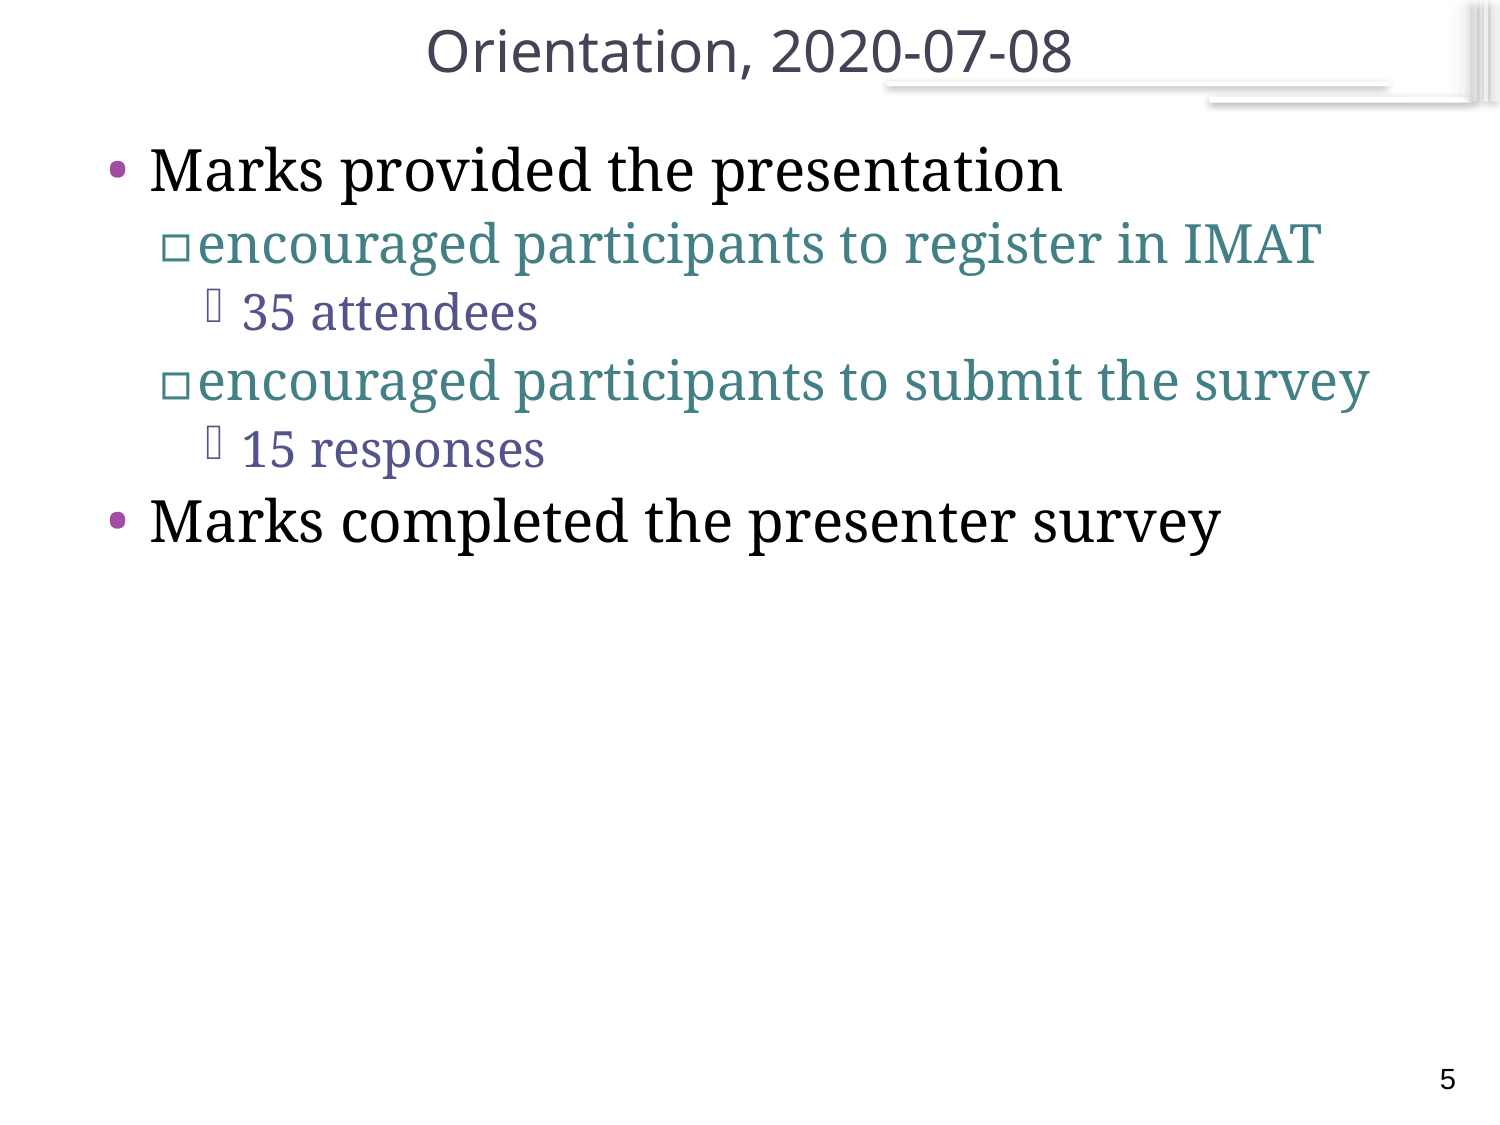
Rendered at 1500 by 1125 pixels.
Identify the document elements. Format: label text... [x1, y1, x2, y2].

title Orientation, 2020-07-08 [75, 7, 1425, 125]
list Marks provided the presentation encouraged participants to register in IMAT 35 attendees encouraged participants to submit the survey 15 responses Marks completed the presenter survey [75, 125, 1425, 1072]
